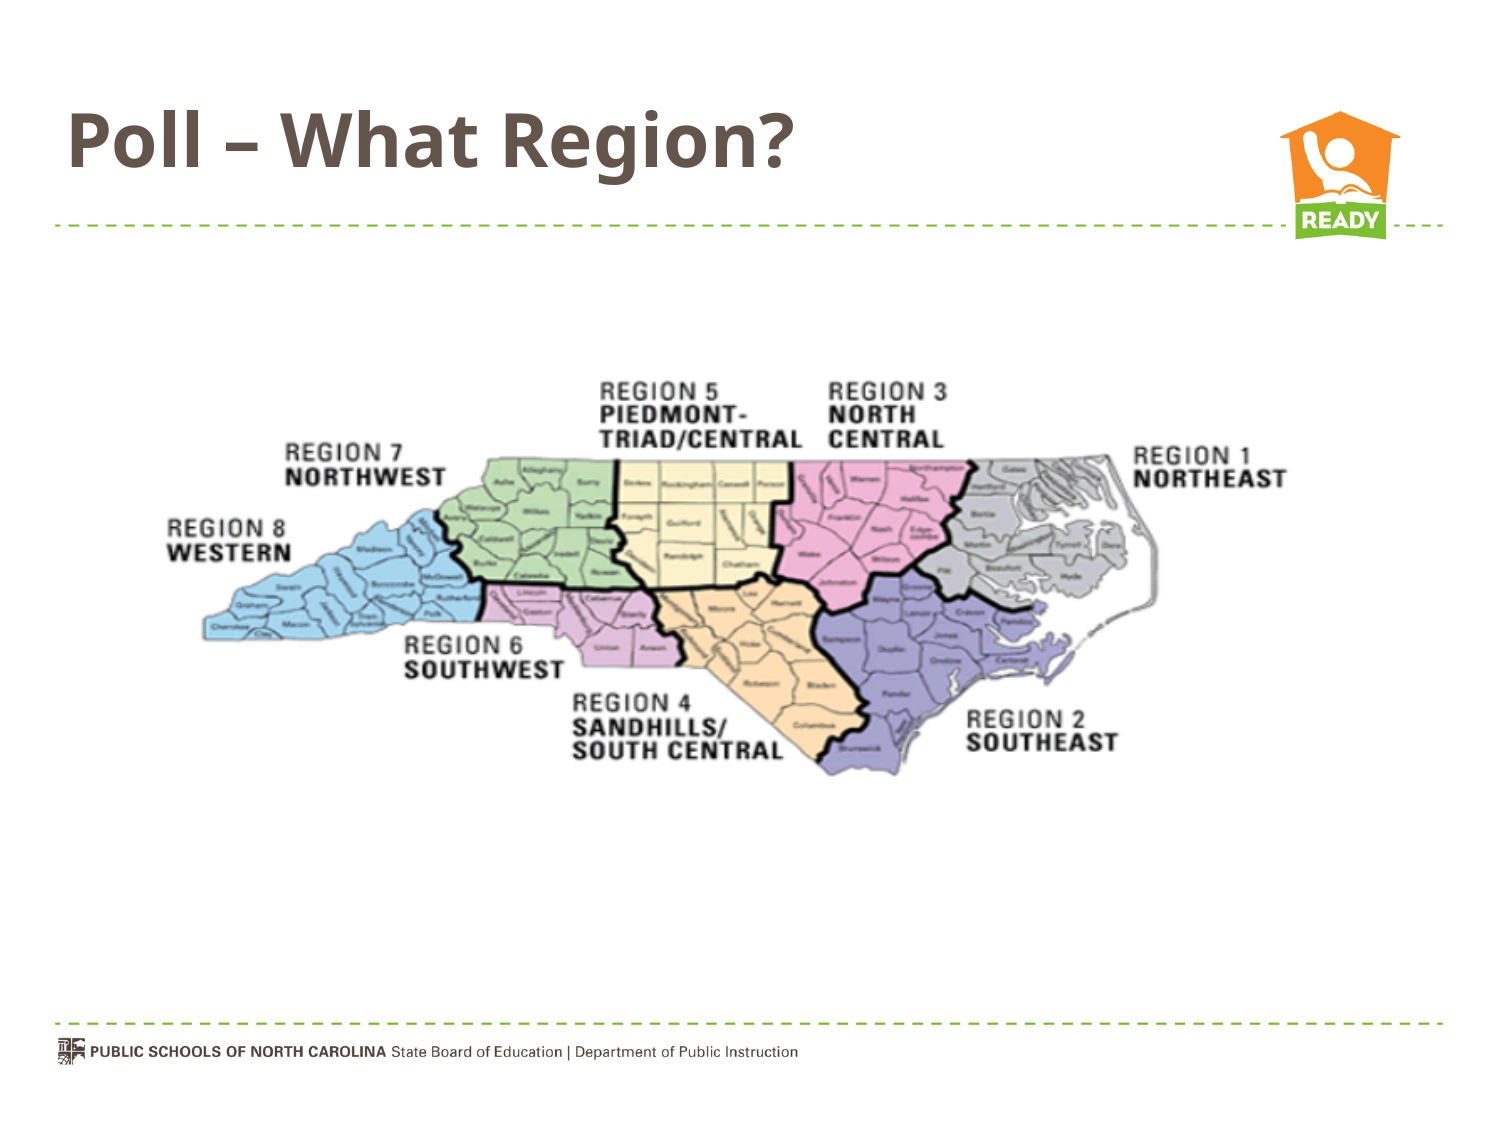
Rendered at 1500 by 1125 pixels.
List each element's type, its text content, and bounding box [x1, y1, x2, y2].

picture [0, 0, 1500, 1125]
title Poll – What Region? [50, 50, 1450, 225]
